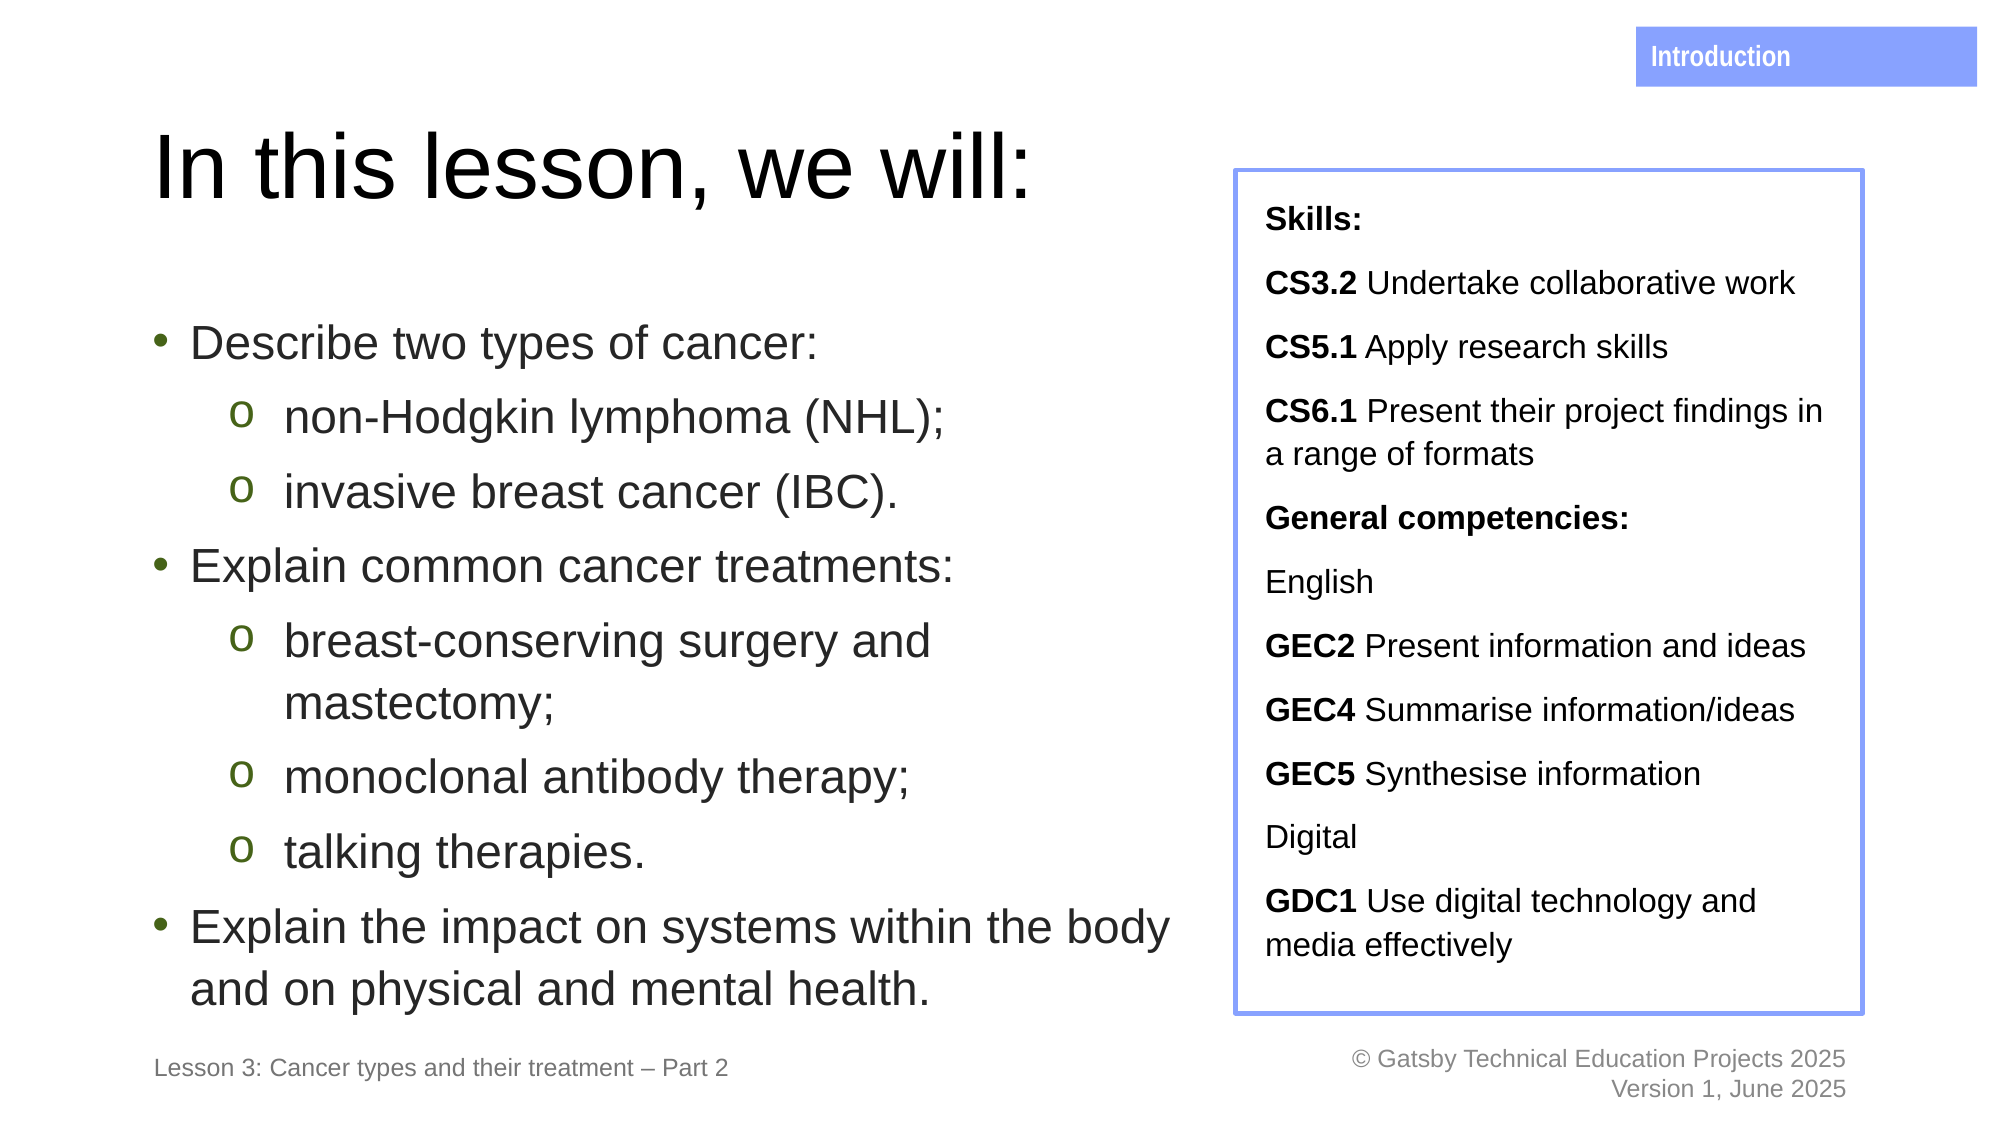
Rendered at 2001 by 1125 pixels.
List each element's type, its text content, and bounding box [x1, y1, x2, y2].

title In this lesson, we will: [137, 59, 1863, 278]
list Introduction [1636, 26, 1978, 87]
text_box Lesson 3: Cancer types and their treatment – Part 2 [101, 1042, 842, 1088]
text_box Describe two types of cancer: non-Hodgkin lymphoma (NHL); invasive breast cancer (IBC). Explain common cancer treatments: breast-conserving surgery and mastectomy; monoclonal antibody therapy; talking therapies. Explain the impact on systems within the body and on physical and mental health. [137, 299, 1200, 1014]
list Skills: CS3.2 Undertake collaborative work CS5.1 Apply research skills CS6.1 Present their project findings in a range of formats General competencies: English GEC2 Present information and ideas GEC4 Summarise information/ideas GEC5 Synthesise information Digital GDC1 Use digital technology and media effectively [1233, 168, 1865, 1016]
